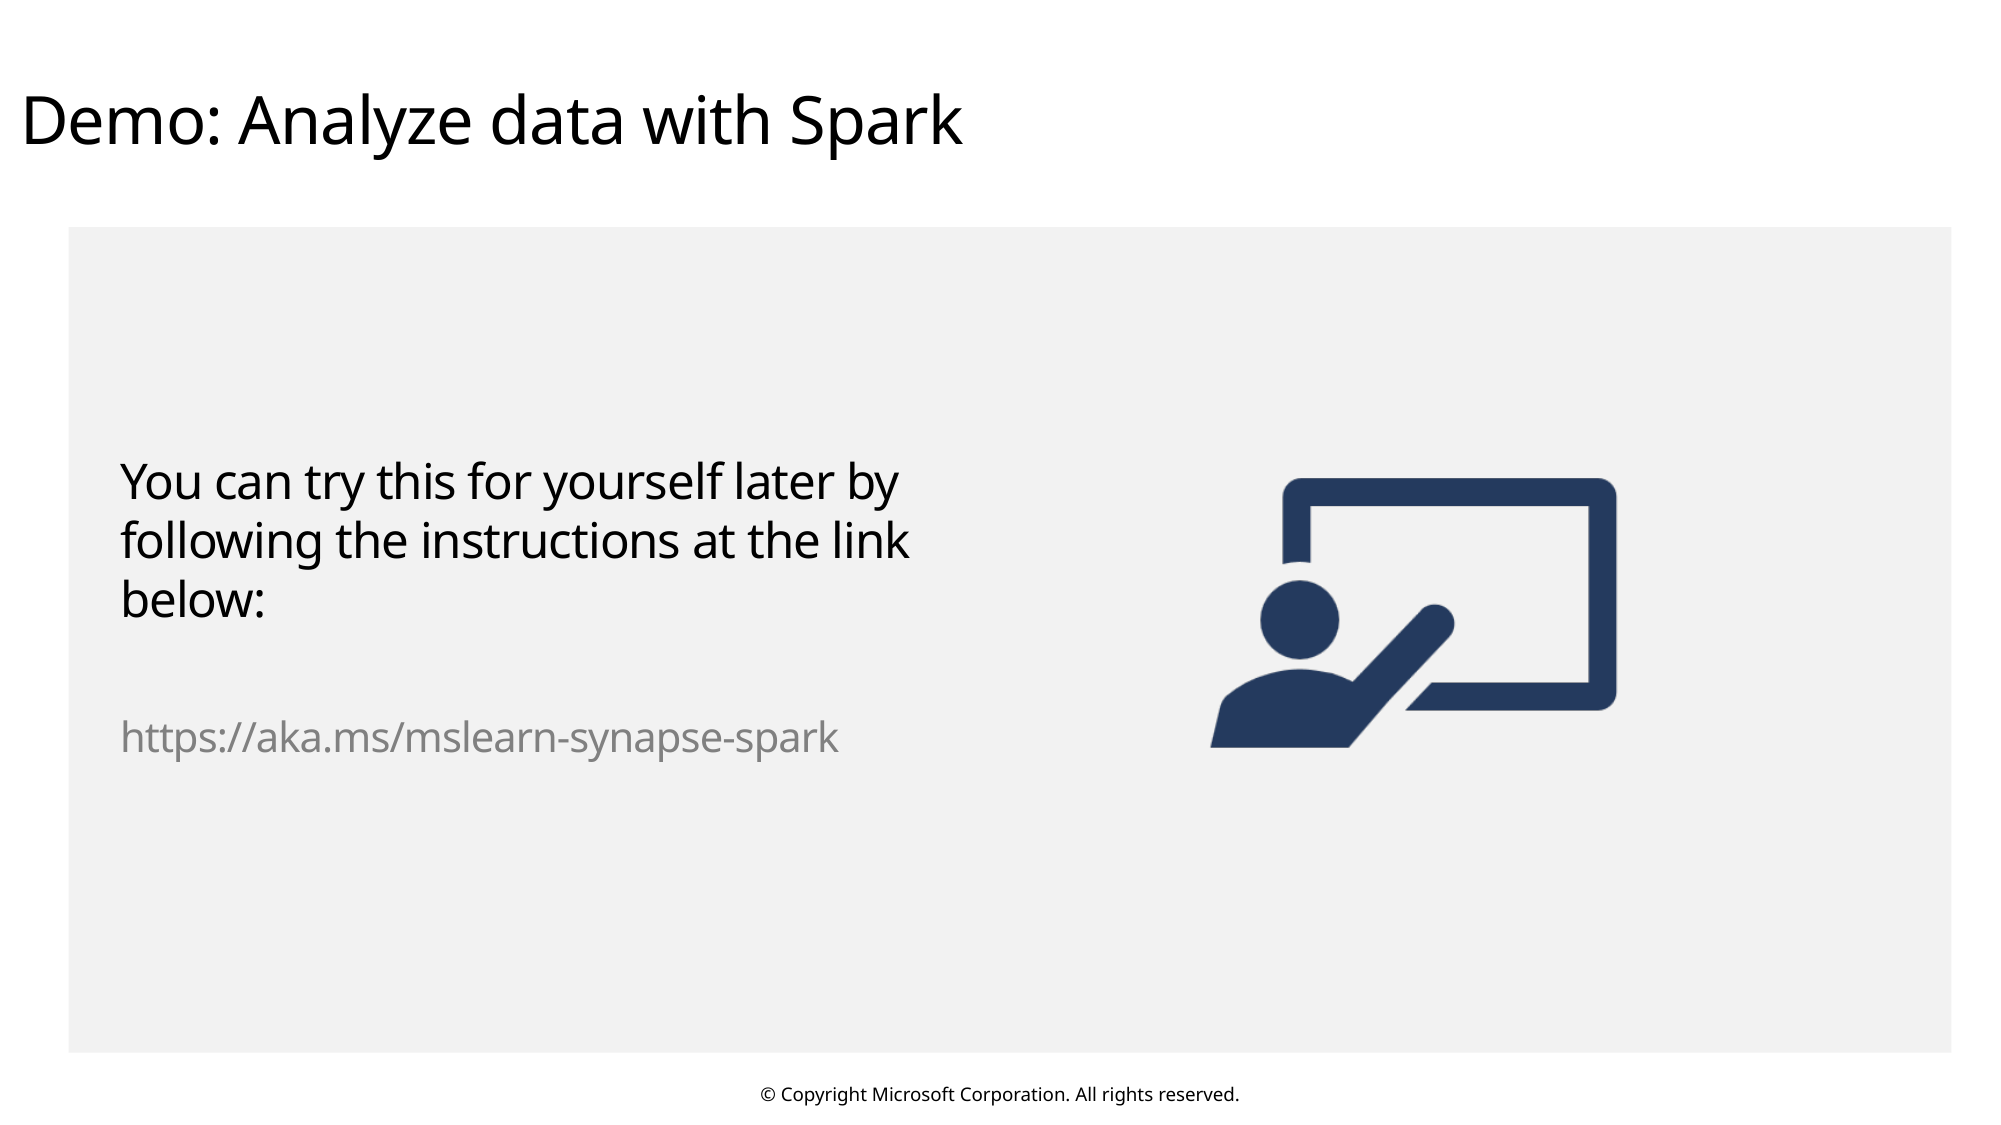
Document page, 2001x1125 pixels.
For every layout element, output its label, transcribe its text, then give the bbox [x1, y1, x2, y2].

text_box [68, 226, 1952, 1053]
title Demo: Analyze data with Spark [19, 72, 2000, 184]
picture [1190, 390, 1636, 836]
list You can try this for yourself later by following the instructions at the link below: https://aka.ms/mslearn-synapse-spark [120, 442, 930, 772]
